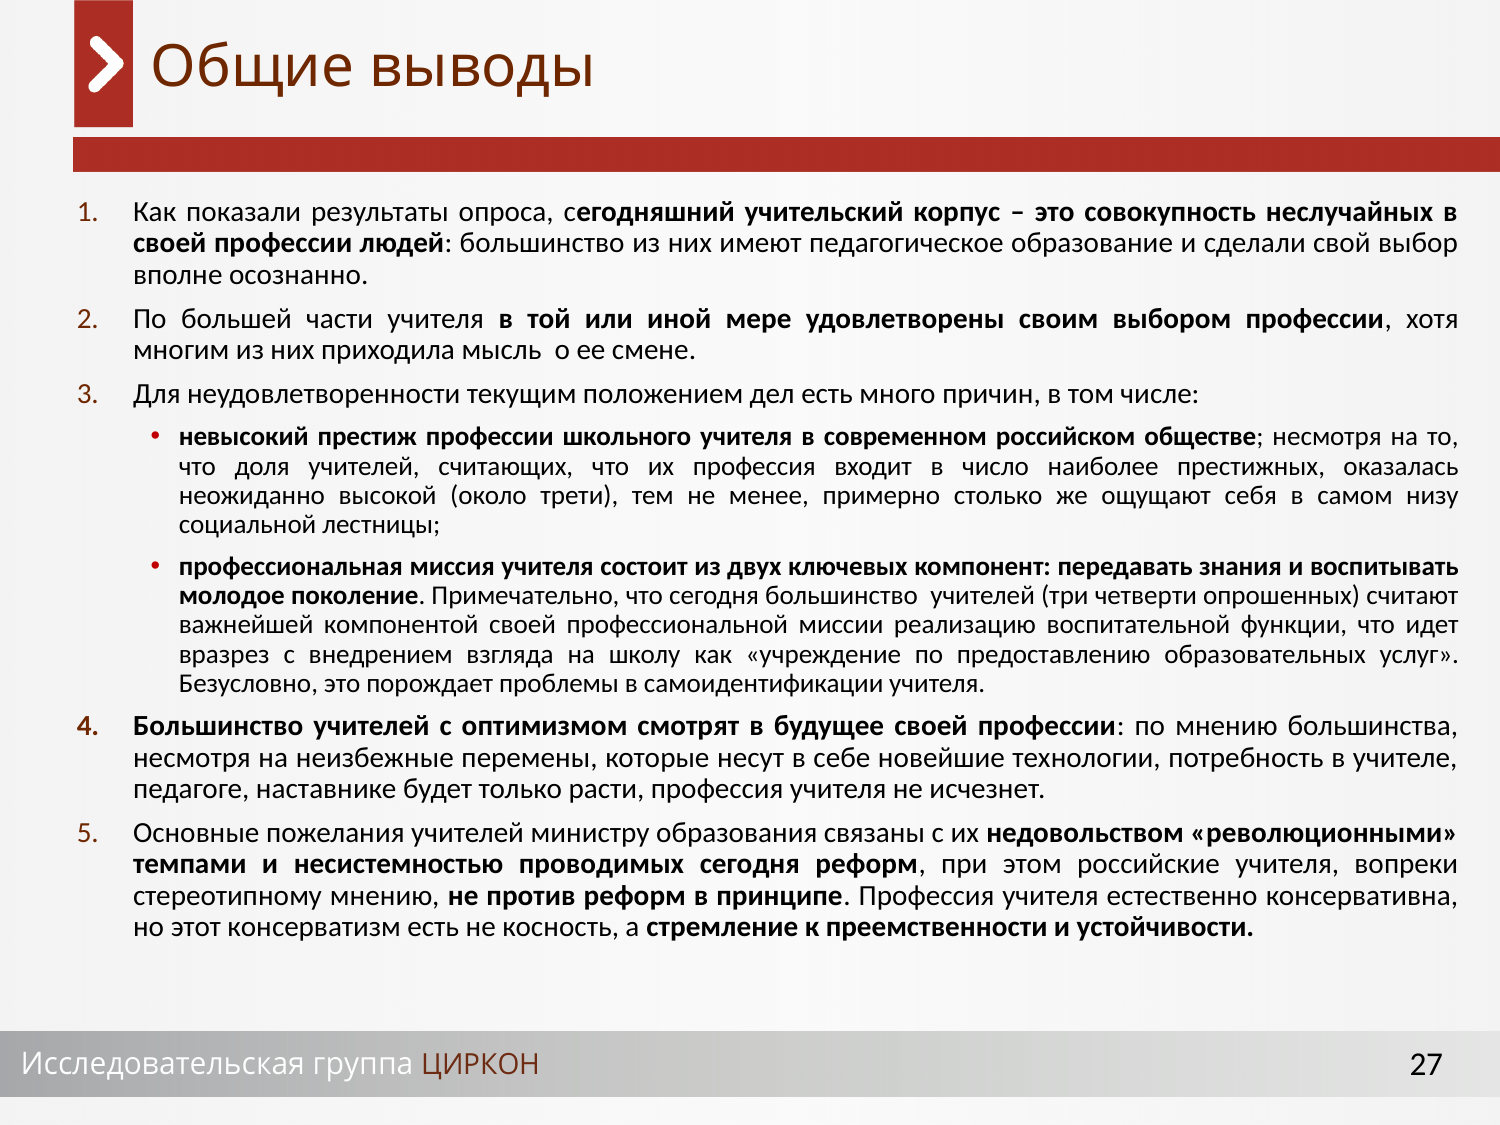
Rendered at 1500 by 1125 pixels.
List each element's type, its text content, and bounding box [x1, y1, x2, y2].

picture [39, 0, 1500, 176]
title Общие выводы [135, 0, 1424, 126]
list Как показали результаты опроса, сегодняшний учительский корпус – это совокупность неслучайных в своей профессии людей: большинство из них имеют педагогическое образование и сделали свой выбор вполне осознанно. По большей части учителя в той или иной мере удовлетворены своим выбором профессии, хотя многим из них приходила мысль о ее смене. Для неудовлетворенности текущим положением дел есть много причин, в том числе: невысокий престиж профессии школьного учителя в современном российском обществе; несмотря на то, что доля учителей, считающих, что их профессия входит в число наиболее престижных, оказалась неожиданно высокой (около трети), тем не менее, примерно столько же ощущают себя в самом низу социальной лестницы; профессиональная миссия учителя состоит из двух ключевых компонент: передавать знания и воспитывать молодое поколение. Примечательно, что сегодня большинство учителей (три четверти опрошенных) считают важнейшей компонентой своей профессиональной миссии реализацию воспитательной функции, что идет вразрез с внедрением взгляда на школу как «учреждение по предоставлению образовательных услуг». Безусловно, это порождает проблемы в самоидентификации учителя. Большинство учителей с оптимизмом смотрят в будущее своей профессии: по мнению большинства, несмотря на неизбежные перемены, которые несут в себе новейшие технологии, потребность в учителе, педагоге, наставнике будет только расти, профессия учителя не исчезнет. Основные пожелания учителей министру образования связаны с их недовольством «революционными» темпами и несистемностью проводимых сегодня реформ, при этом российские учителя, вопреки стереотипному мнению, не против реформ в принципе. Профессия учителя естественно консервативна, но этот консерватизм есть не косность, а стремление к преемственности и устойчивости. [76, 196, 1459, 1071]
picture [0, 1031, 1500, 1097]
